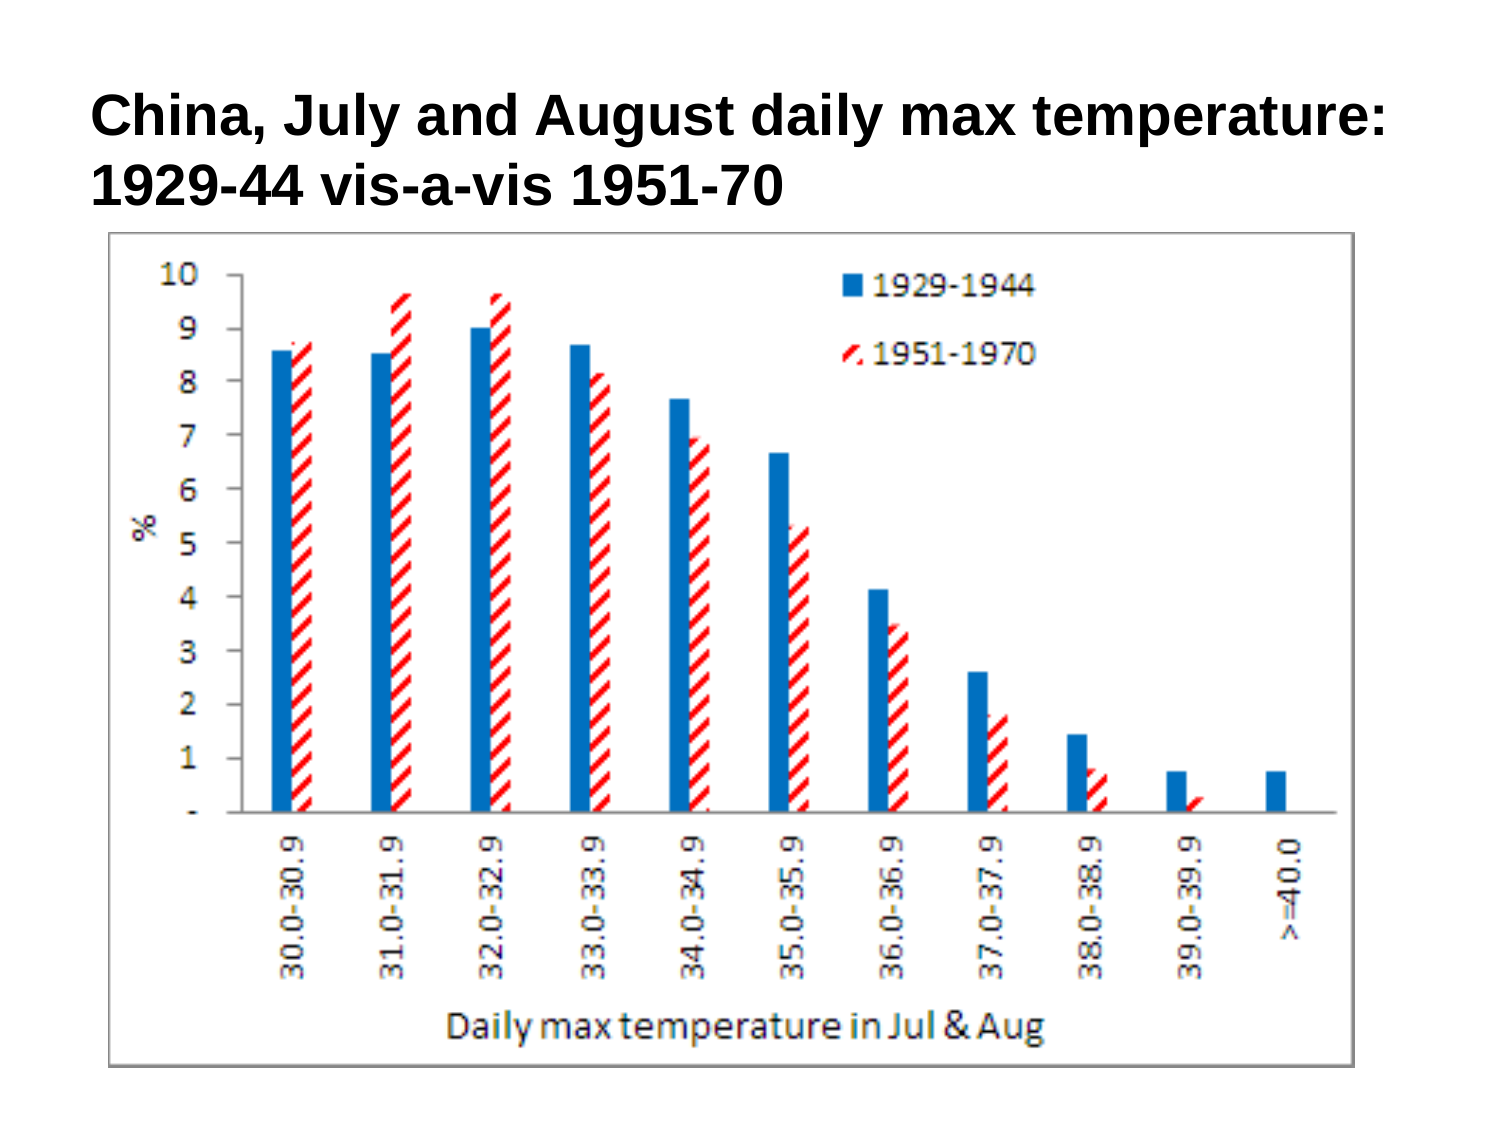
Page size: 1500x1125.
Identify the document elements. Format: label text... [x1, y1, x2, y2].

title China, July and August daily max temperature: 1929-44 vis-a-vis 1951-70 [75, 45, 1425, 233]
picture [107, 232, 1356, 1068]
